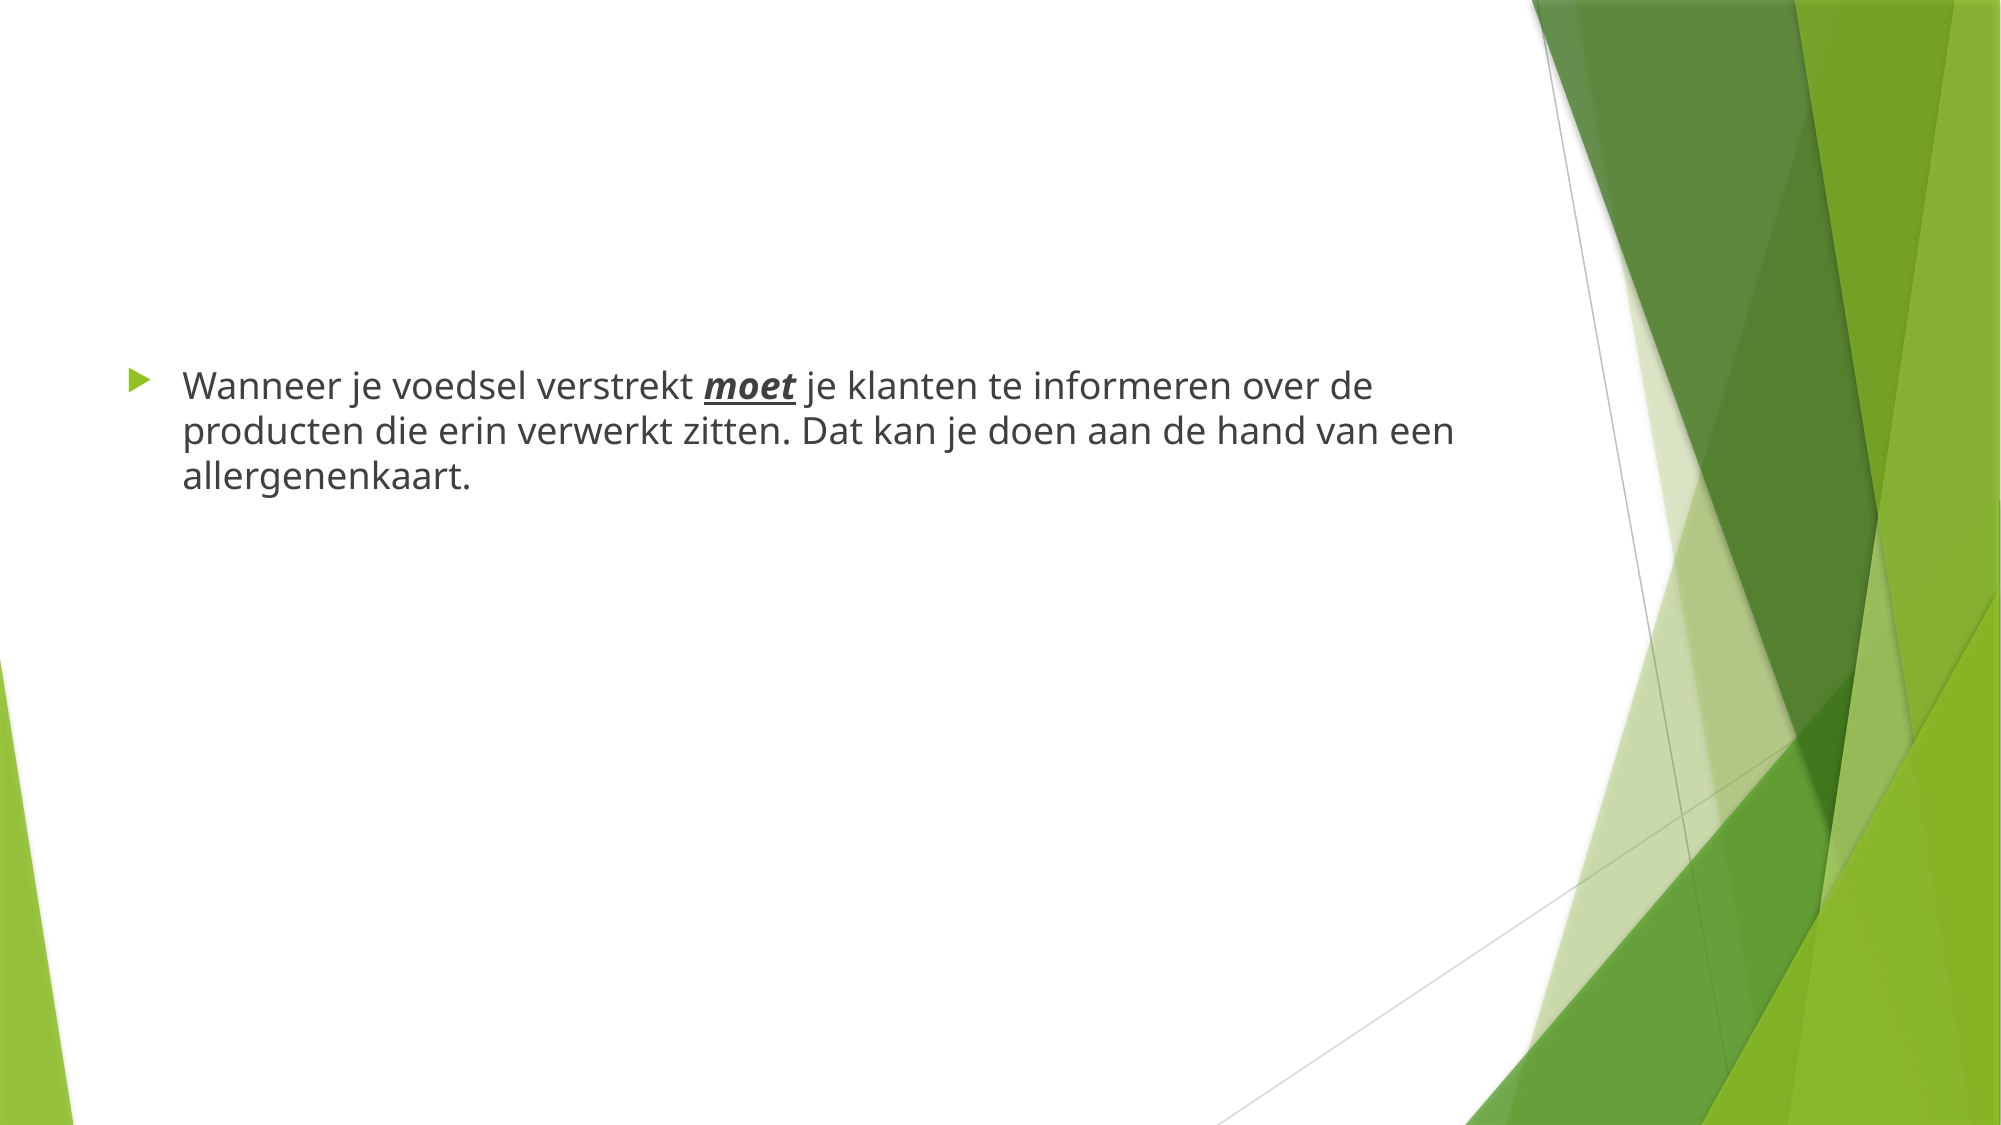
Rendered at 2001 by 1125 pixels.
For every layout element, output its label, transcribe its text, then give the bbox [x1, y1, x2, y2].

list Wanneer je voedsel verstrekt moet je klanten te informeren over de producten die erin verwerkt zitten. Dat kan je doen aan de hand van een allergenenkaart. [111, 354, 1522, 992]
